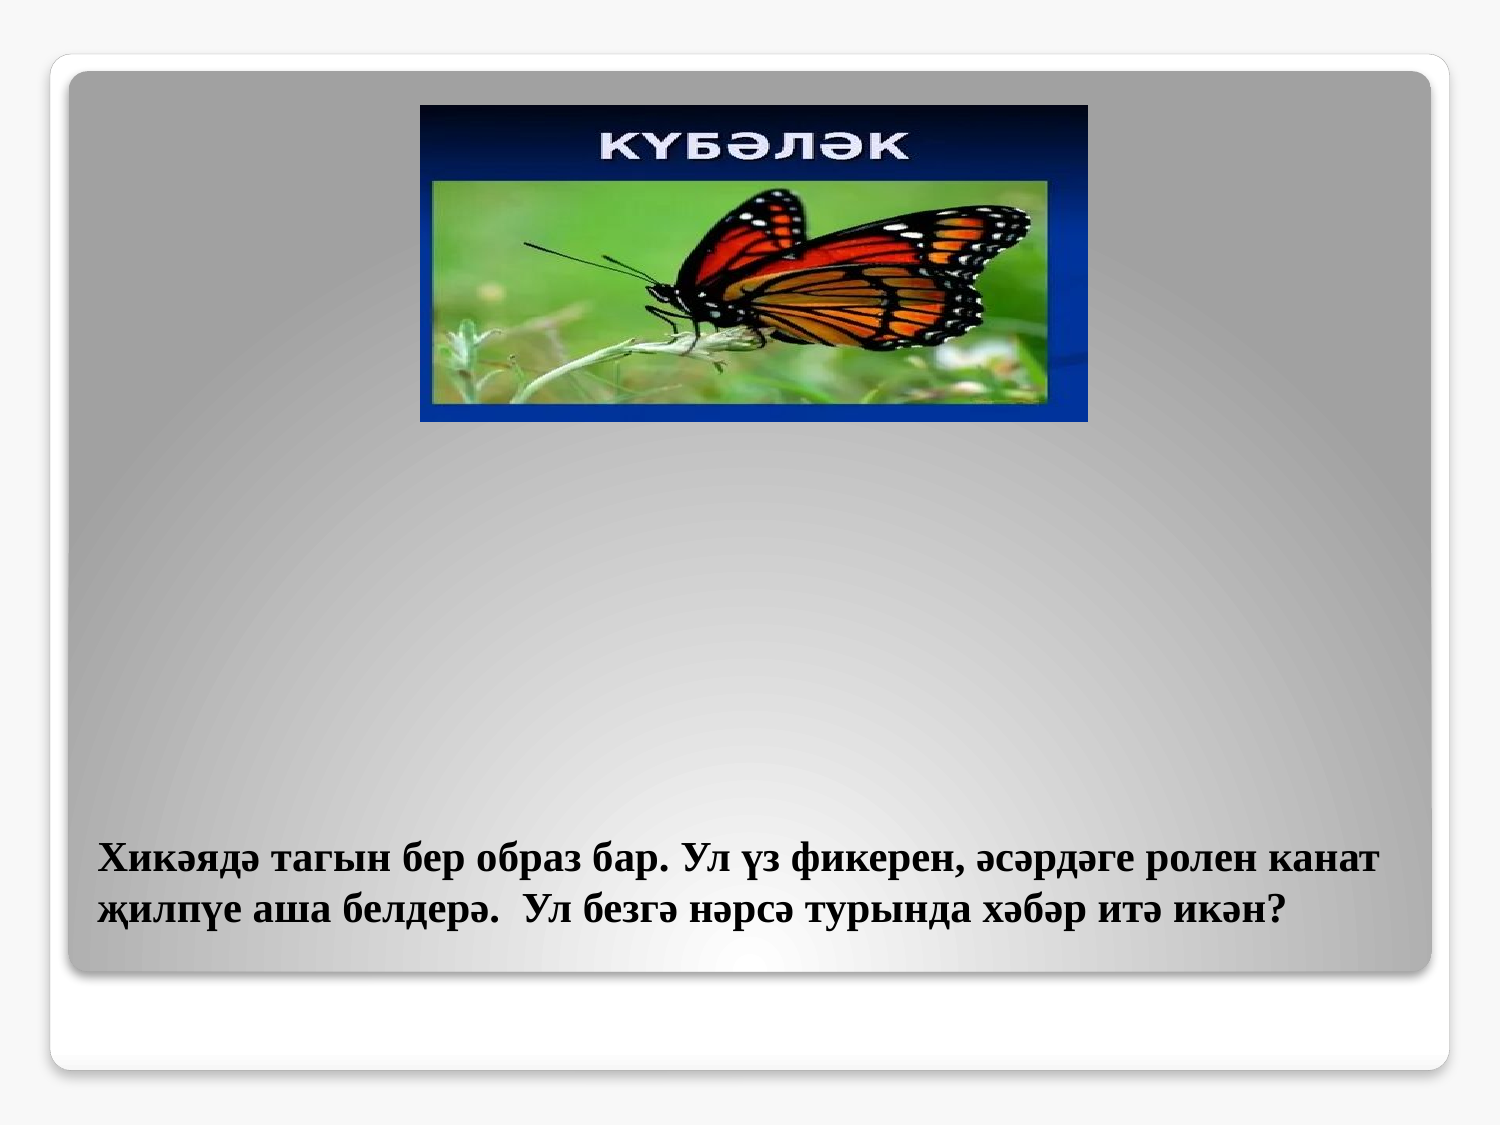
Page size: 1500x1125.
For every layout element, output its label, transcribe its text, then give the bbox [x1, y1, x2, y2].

title Хикәядә тагын бер образ бар. Ул үз фикерен, әсәрдәге ролен канат җилпүе аша белдерә. Ул безгә нәрсә турында хәбәр итә икән? [82, 817, 1425, 990]
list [419, 105, 1088, 423]
